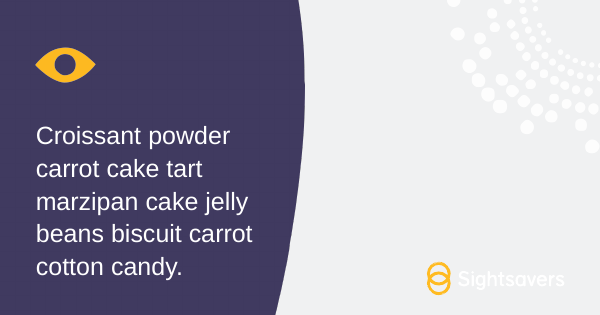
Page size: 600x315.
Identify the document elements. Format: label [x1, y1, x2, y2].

text_box [427, 261, 565, 296]
picture [0, 0, 600, 315]
